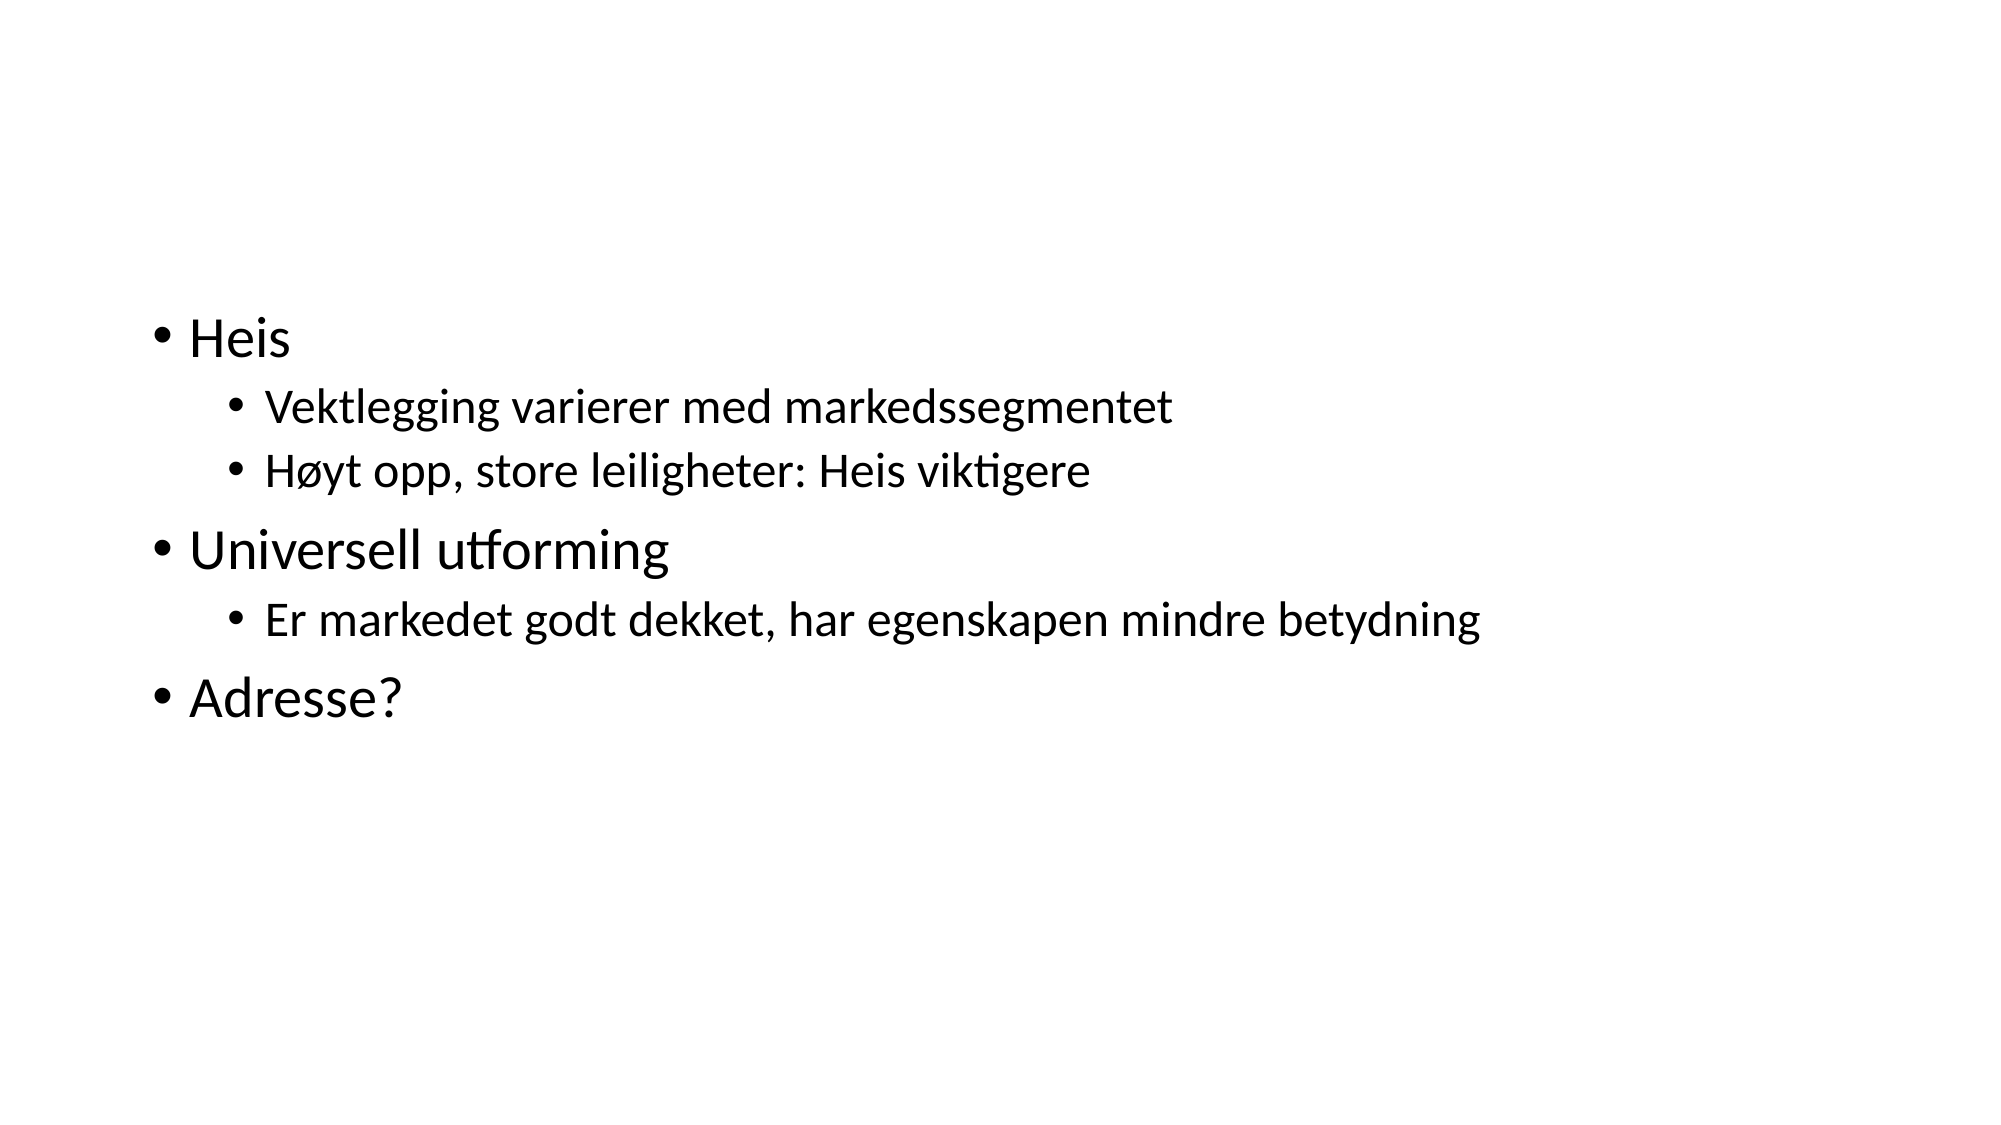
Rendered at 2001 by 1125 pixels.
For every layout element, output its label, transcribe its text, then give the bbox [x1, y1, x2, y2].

list Heis Vektlegging varierer med markedssegmentet Høyt opp, store leiligheter: Heis viktigere Universell utforming Er markedet godt dekket, har egenskapen mindre betydning Adresse? [137, 299, 1863, 1014]
